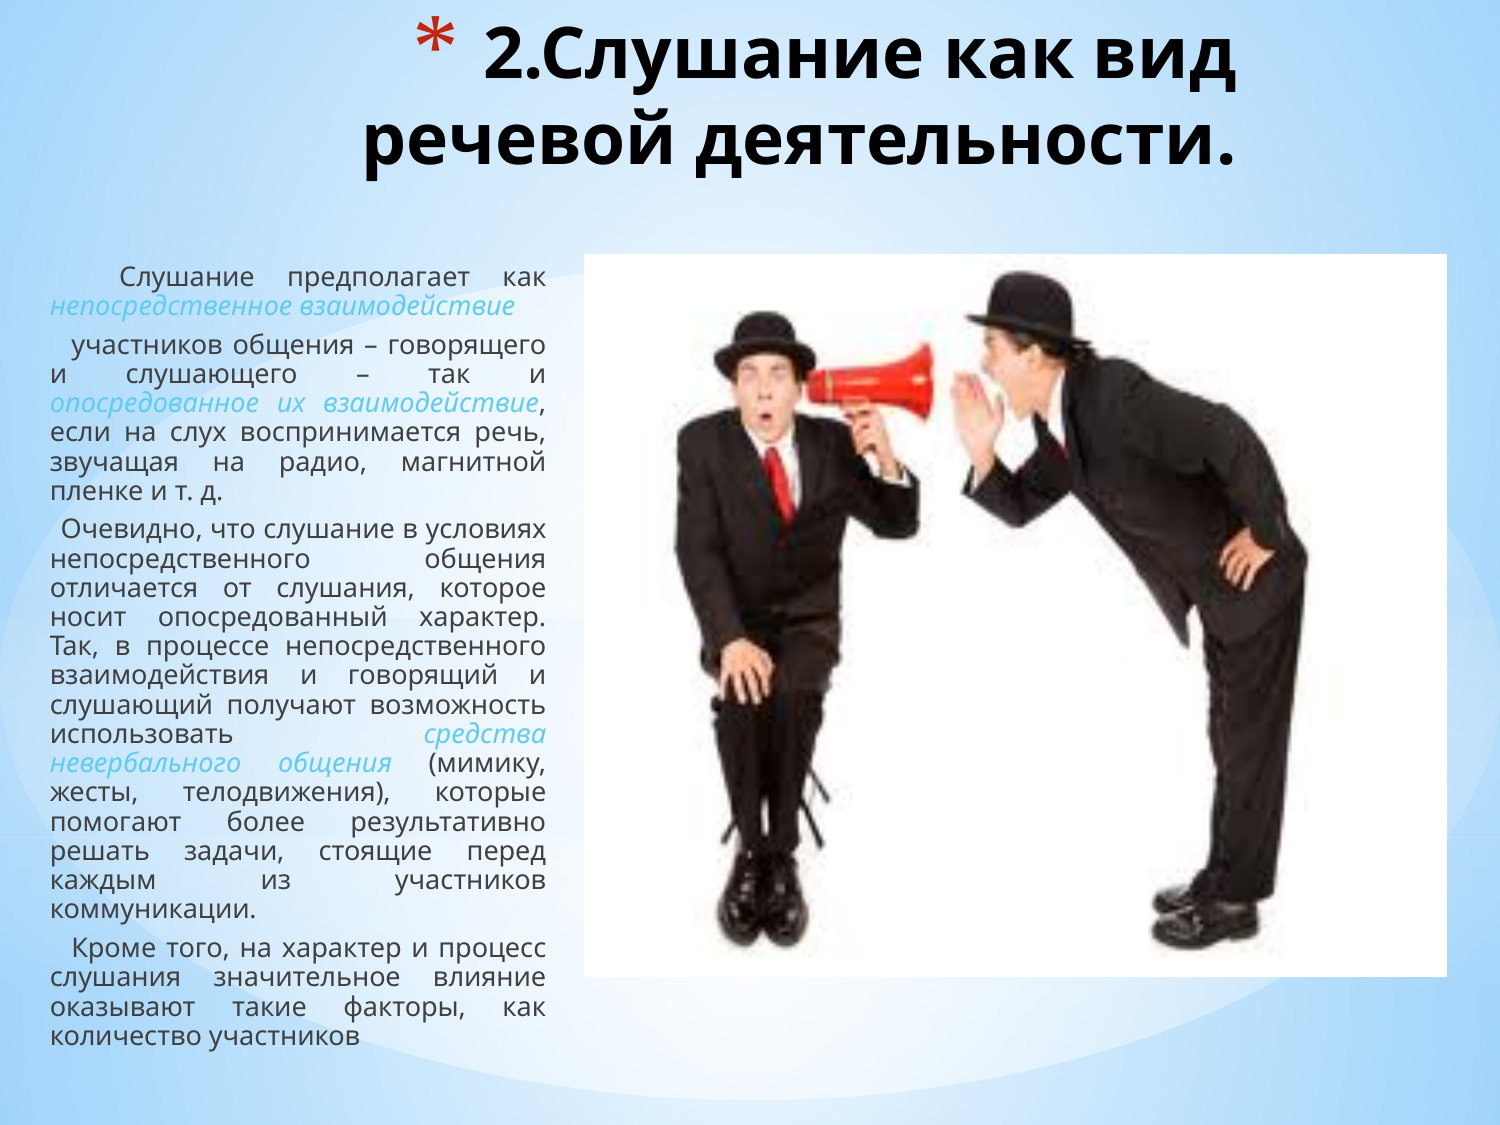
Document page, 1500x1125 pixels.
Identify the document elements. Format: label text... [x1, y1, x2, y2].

picture [584, 254, 1448, 977]
title 2.Слушание как вид речевой деятельности. [183, 0, 1252, 188]
list Слушание предполагает как непосредственное взаимодействие участников общения – говорящего и слушающего – так и опосредованное их взаимодействие, если на слух воспринимается речь, звучащая на радио, магнитной пленке и т. д. Очевидно, что слушание в условиях непосредственного общения отличается от слушания, которое носит опосредованный характер. Так, в процессе непосредственного взаимодействия и говорящий и слушающий получают возможность использовать средства невербального общения (мимику, жесты, телодвижения), которые помогают более результативно решать задачи, стоящие перед каждым из участников коммуникации. Кроме того, на характер и процесс слушания значительное влияние оказывают такие факторы, как количество участников [0, 255, 561, 1083]
